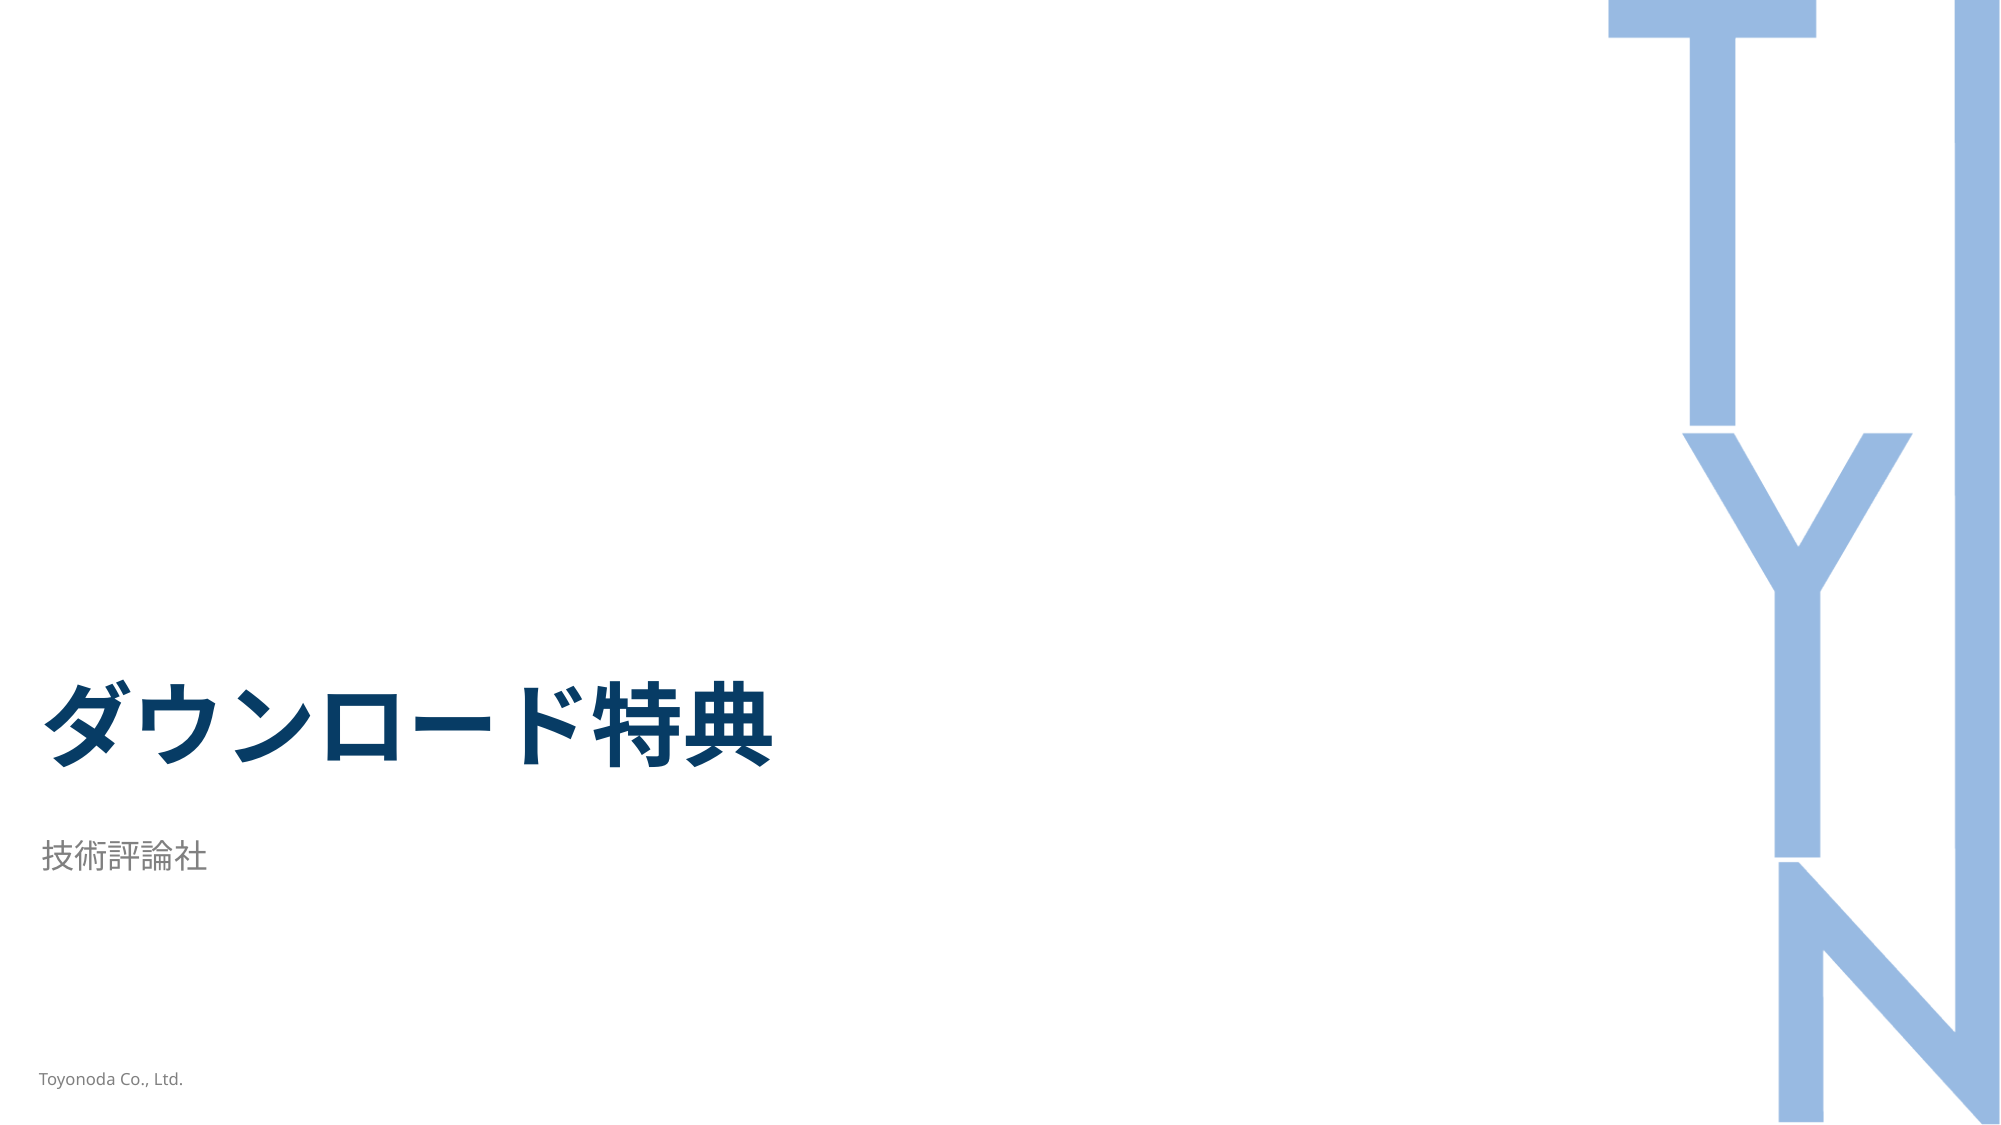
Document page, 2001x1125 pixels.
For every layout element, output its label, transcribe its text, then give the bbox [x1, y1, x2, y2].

subtitle 技術評論社 [41, 828, 1554, 976]
title ダウンロード特典 [41, 562, 1554, 787]
picture [1608, 0, 2000, 1125]
